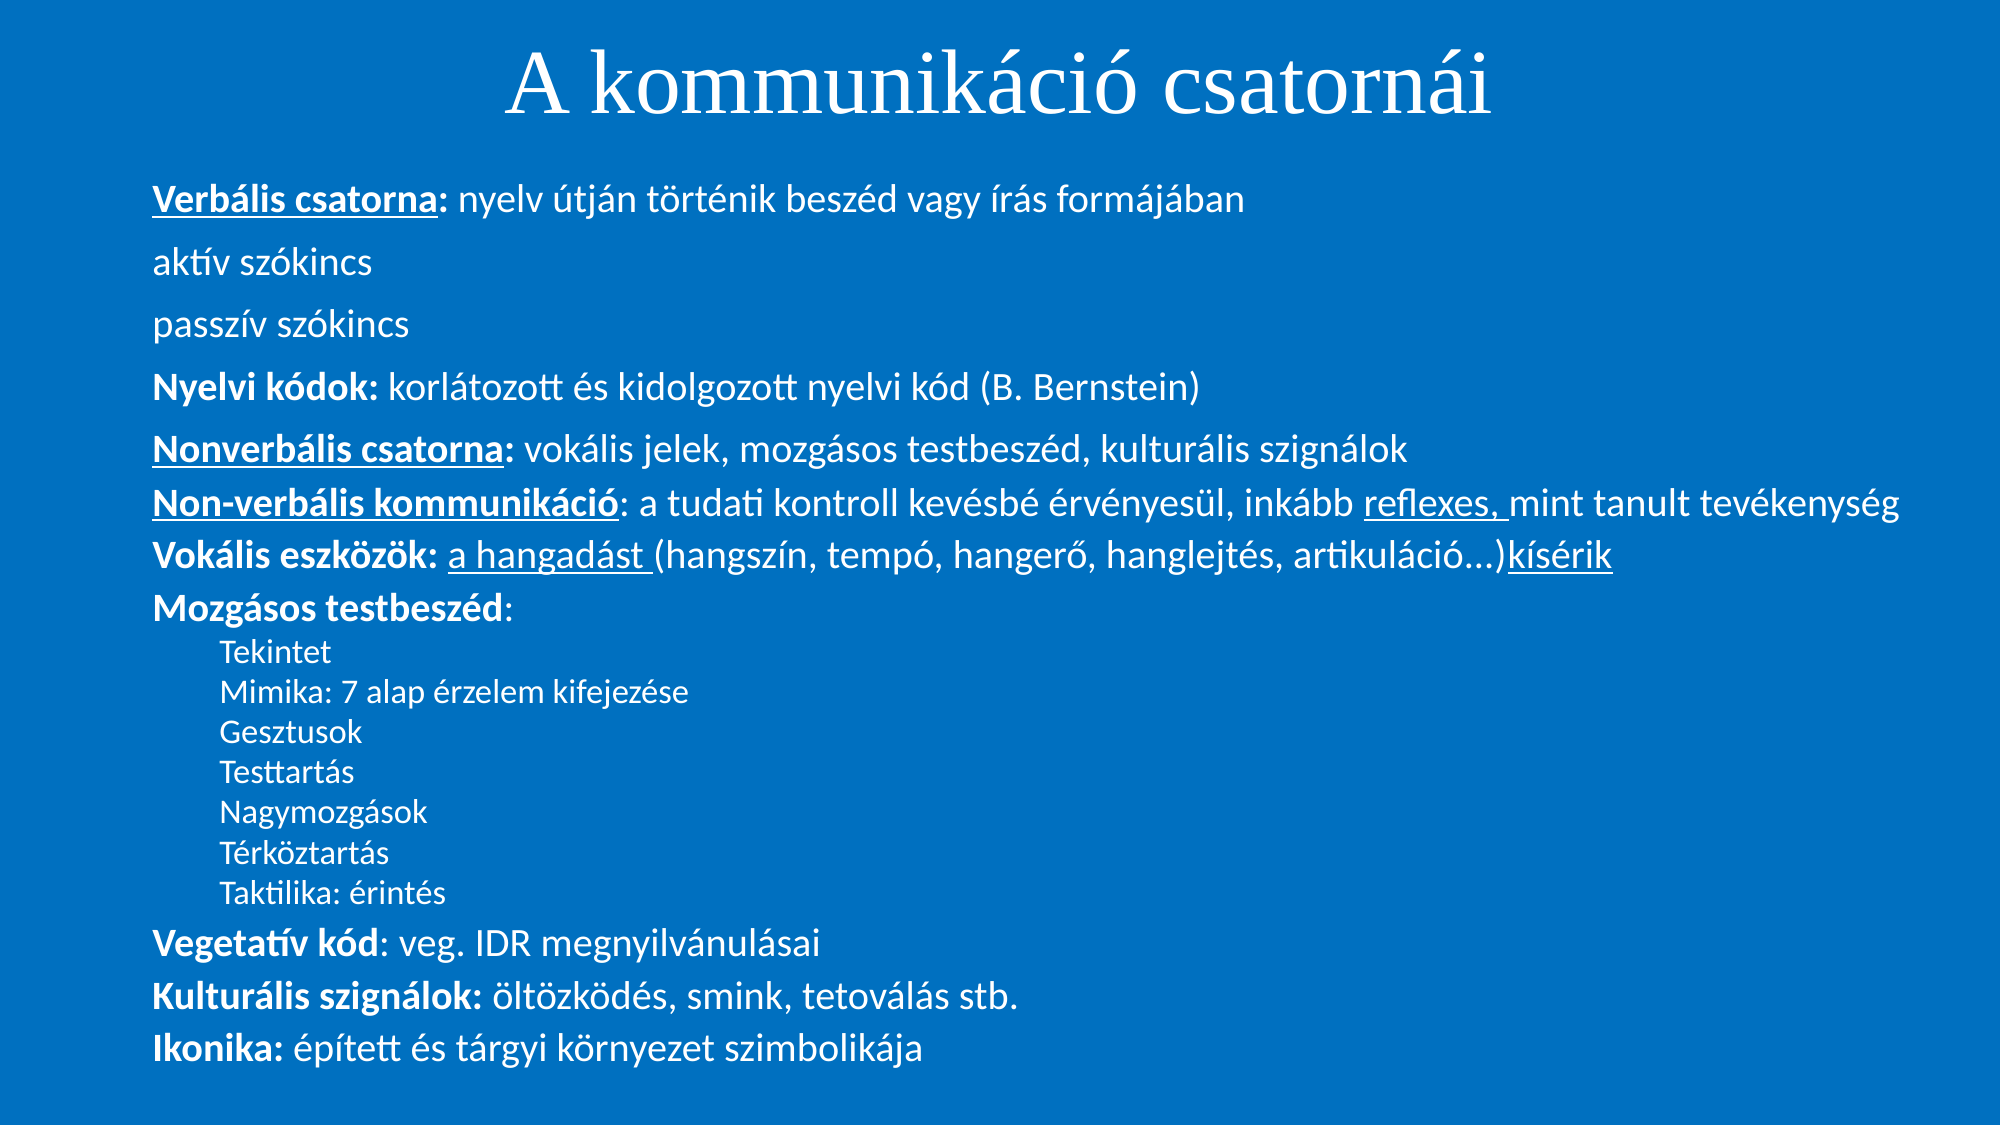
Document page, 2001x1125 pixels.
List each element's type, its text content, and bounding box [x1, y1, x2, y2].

title A kommunikáció csatornái [137, 0, 1863, 154]
list Verbális csatorna: nyelv útján történik beszéd vagy írás formájában aktív szókincs passzív szókincs Nyelvi kódok: korlátozott és kidolgozott nyelvi kód (B. Bernstein) Nonverbális csatorna: vokális jelek, mozgásos testbeszéd, kulturális szignálok Non-verbális kommunikáció: a tudati kontroll kevésbé érvényesül, inkább reflexes, mint tanult tevékenység Vokális eszközök: a hangadást (hangszín, tempó, hangerő, hanglejtés, artikuláció...)kísérik Mozgásos testbeszéd: Tekintet Mimika: 7 alap érzelem kifejezése Gesztusok Testtartás Nagymozgások Térköztartás Taktilika: érintés Vegetatív kód: veg. IDR megnyilvánulásai Kulturális szignálok: öltözködés, smink, tetoválás stb. Ikonika: épített és tárgyi környezet szimbolikája [137, 165, 1922, 1125]
